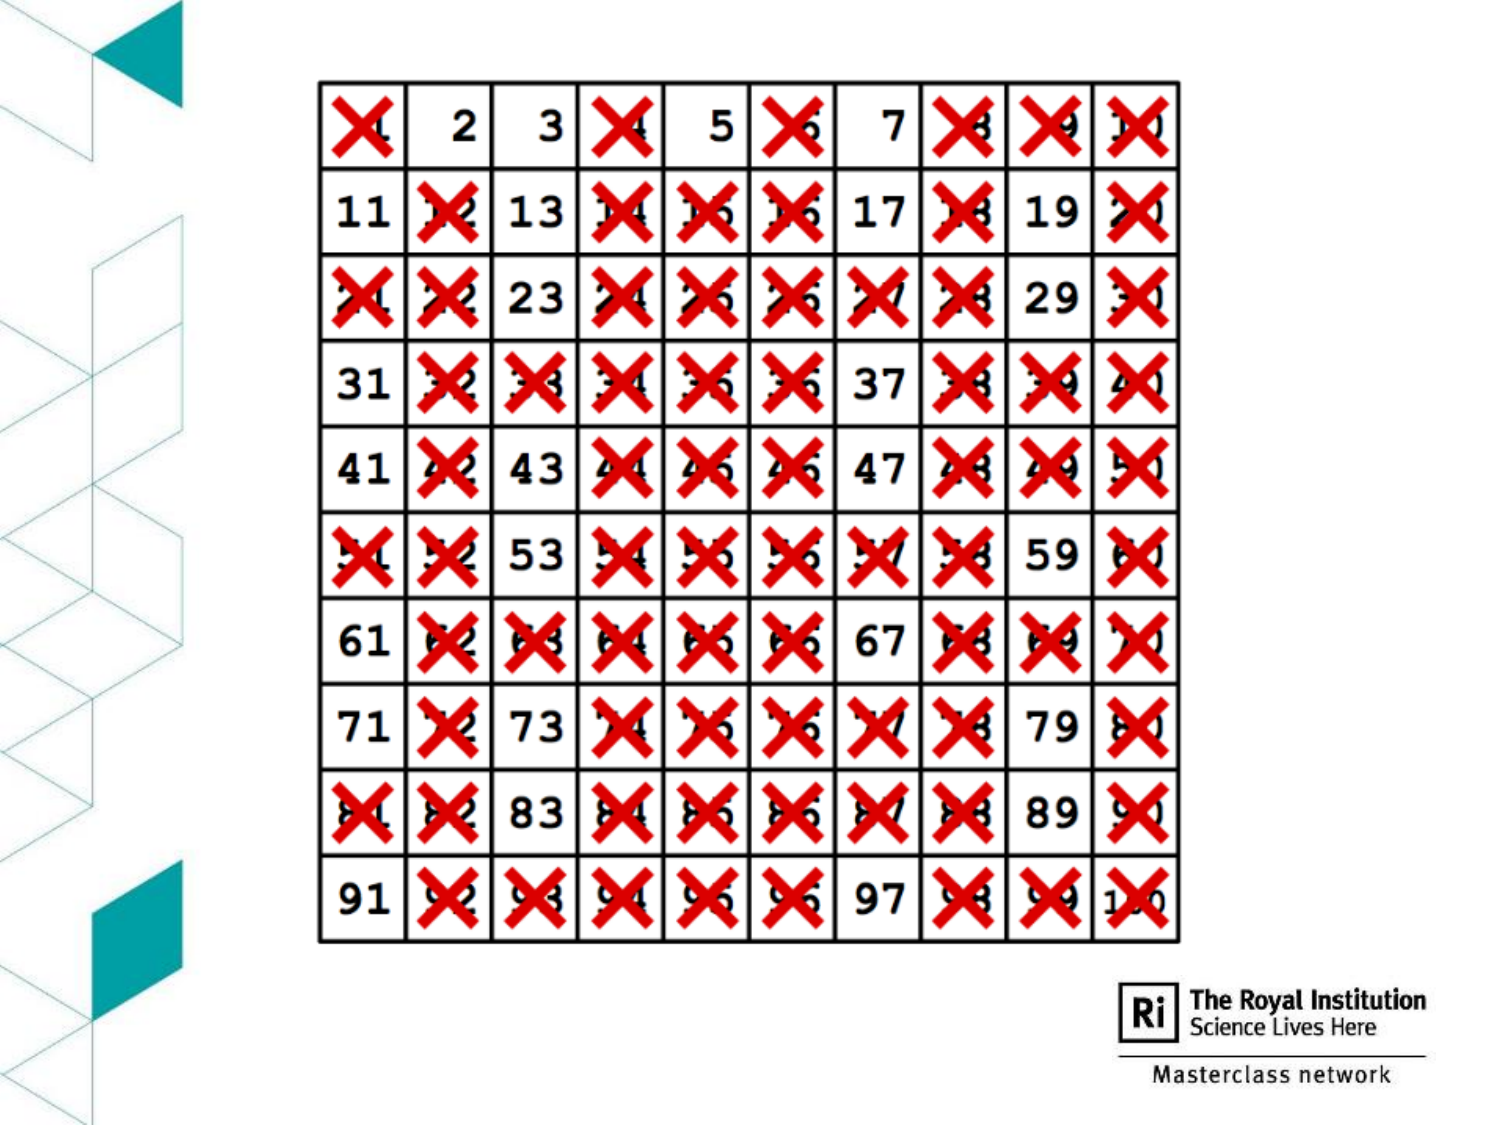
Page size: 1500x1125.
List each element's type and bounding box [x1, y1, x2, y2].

picture [303, 74, 1193, 952]
picture [0, 0, 215, 1125]
picture [1112, 975, 1436, 1102]
